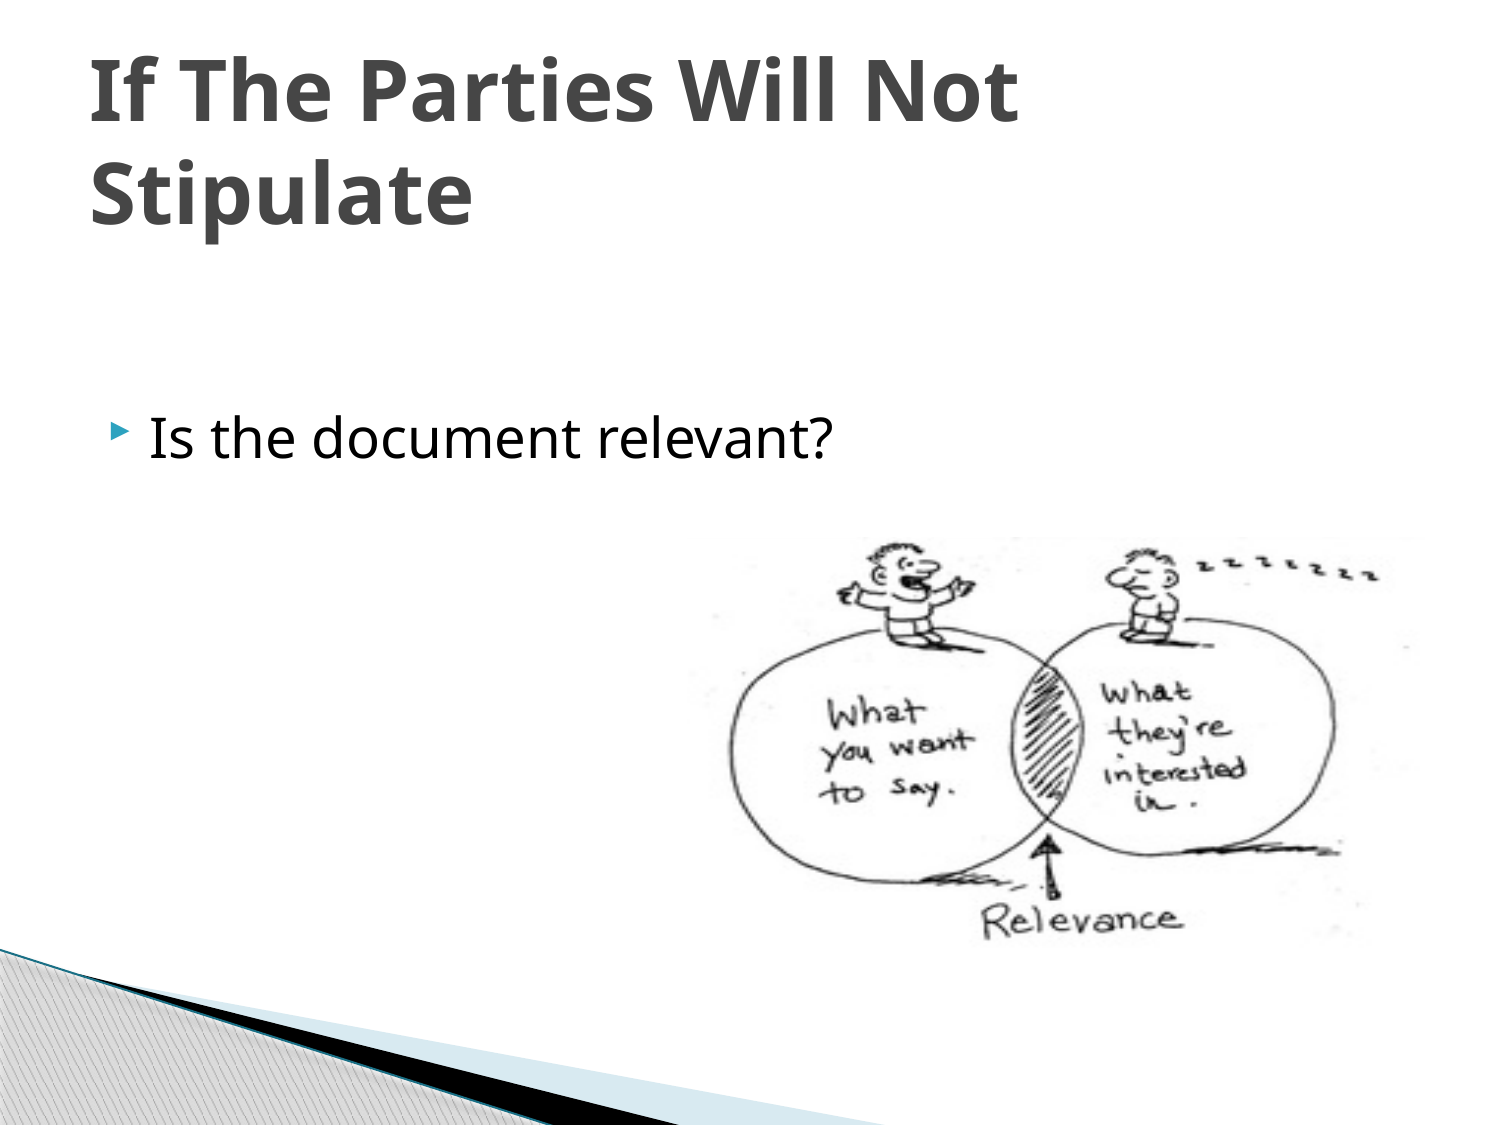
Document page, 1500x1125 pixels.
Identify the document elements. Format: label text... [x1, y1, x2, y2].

title If The Parties Will Not Stipulate [75, 45, 1425, 233]
list Is the document relevant? [75, 243, 1425, 986]
picture [687, 537, 1426, 951]
